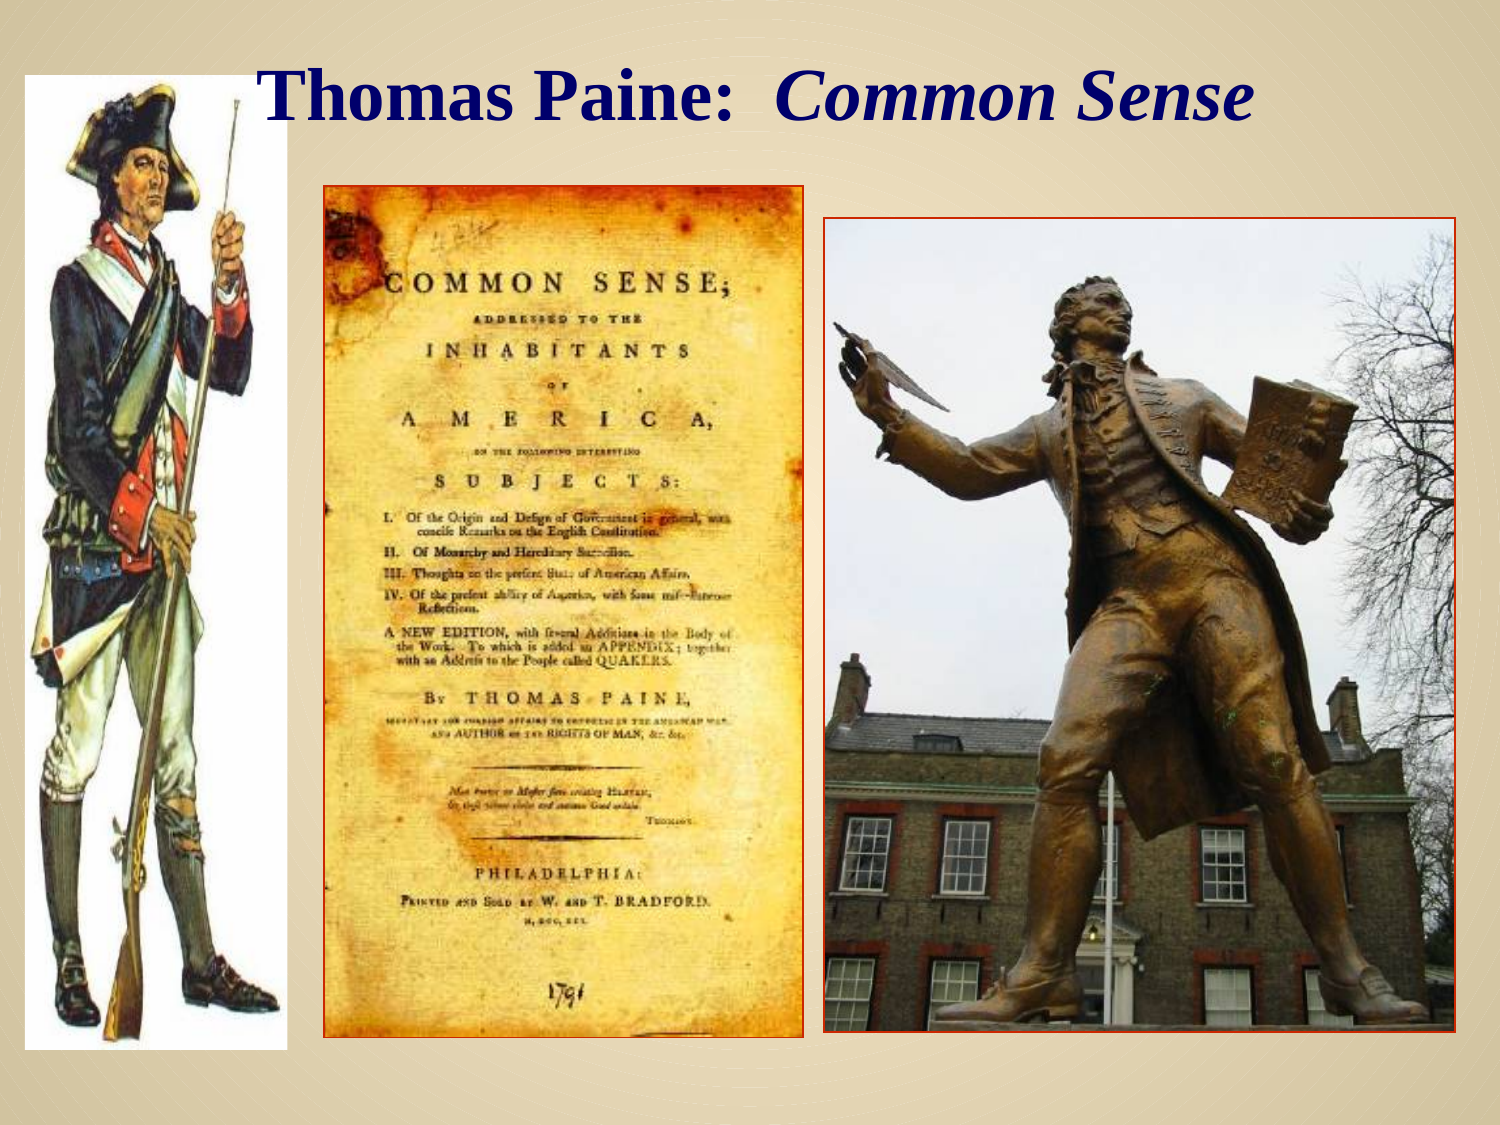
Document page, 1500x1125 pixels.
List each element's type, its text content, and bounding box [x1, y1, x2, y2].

picture [24, 75, 288, 1050]
text_box Thomas Paine: Common Sense [112, 37, 1400, 143]
picture [324, 186, 803, 1037]
picture [824, 218, 1455, 1032]
